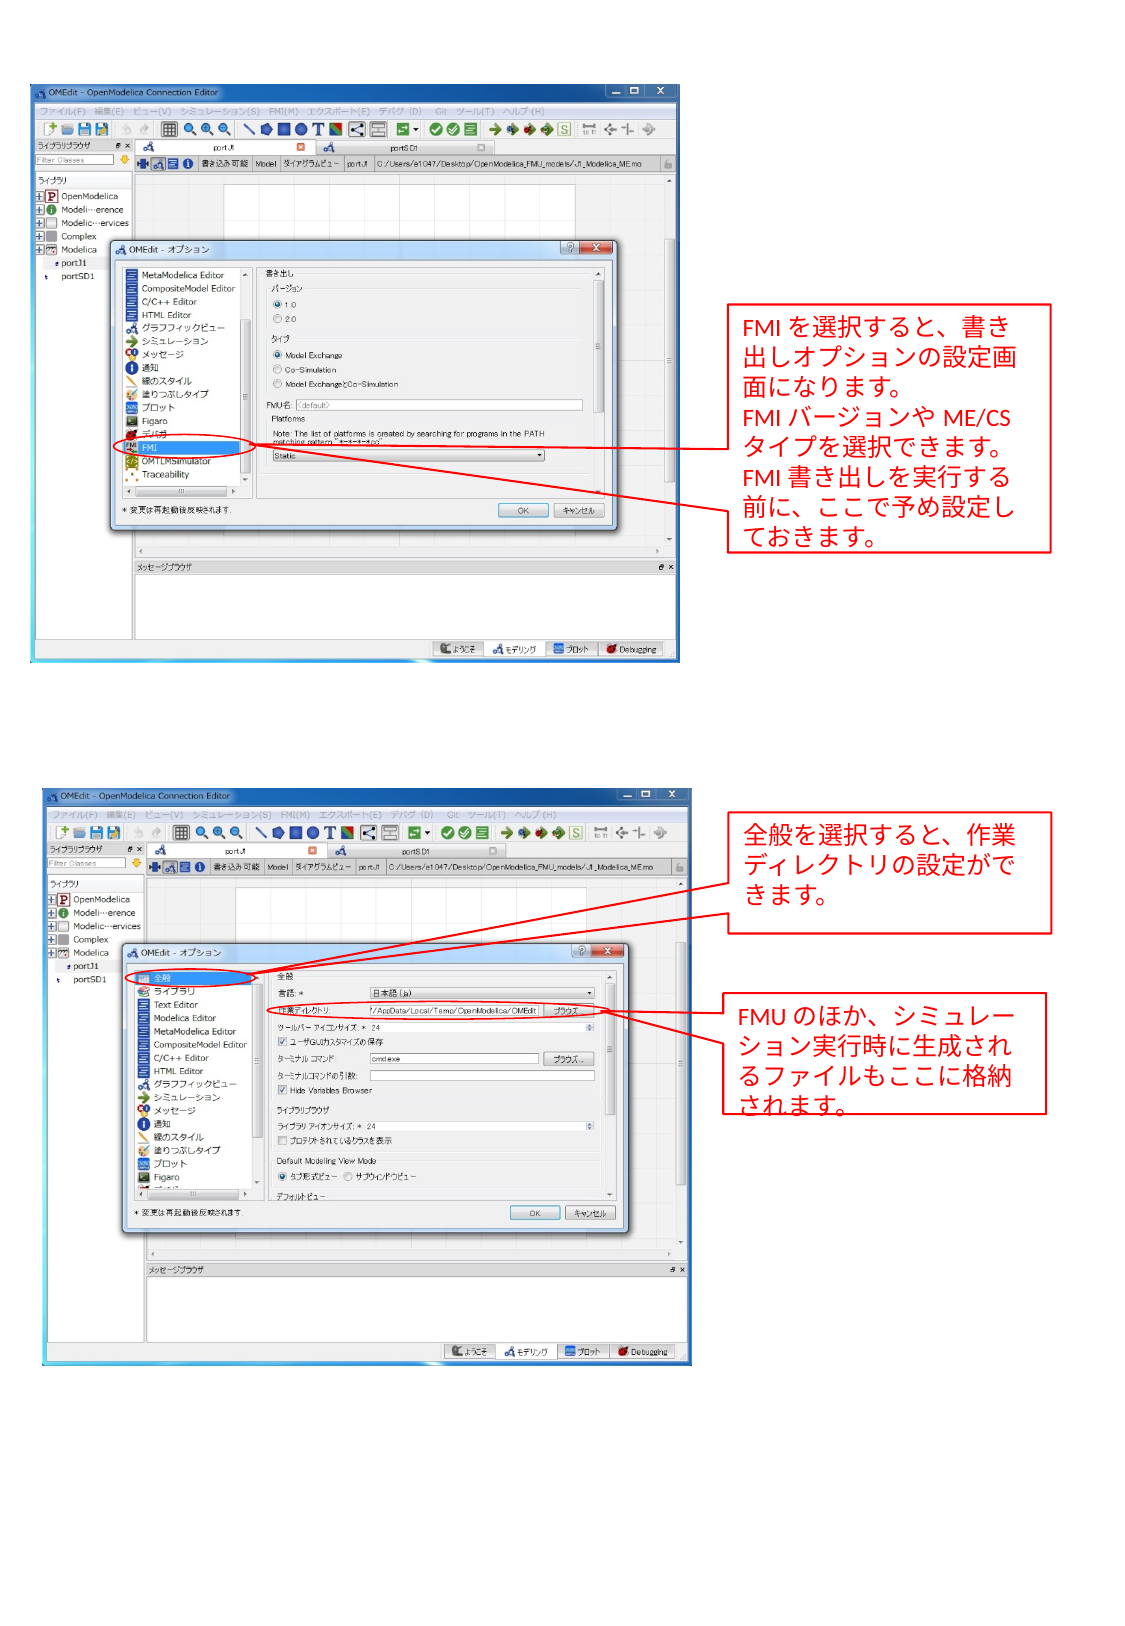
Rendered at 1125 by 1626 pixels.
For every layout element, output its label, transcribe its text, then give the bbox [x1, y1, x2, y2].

text_box FMIを選択すると、書き出しオプションの設定画面になります。 FMIバージョンやME/CSタイプを選択できます。 FMI書き出しを実行する前に、ここで予め設定しておきます。 [683, 302, 1053, 555]
picture [42, 788, 692, 1367]
text_box 全般を選択すると、作業ディレクトリの設定ができます。 [697, 810, 1054, 936]
picture [30, 84, 680, 663]
text_box FMUのほか、シミュレーション実行時に生成されるファイルもここに格納されます。 [697, 991, 1049, 1117]
